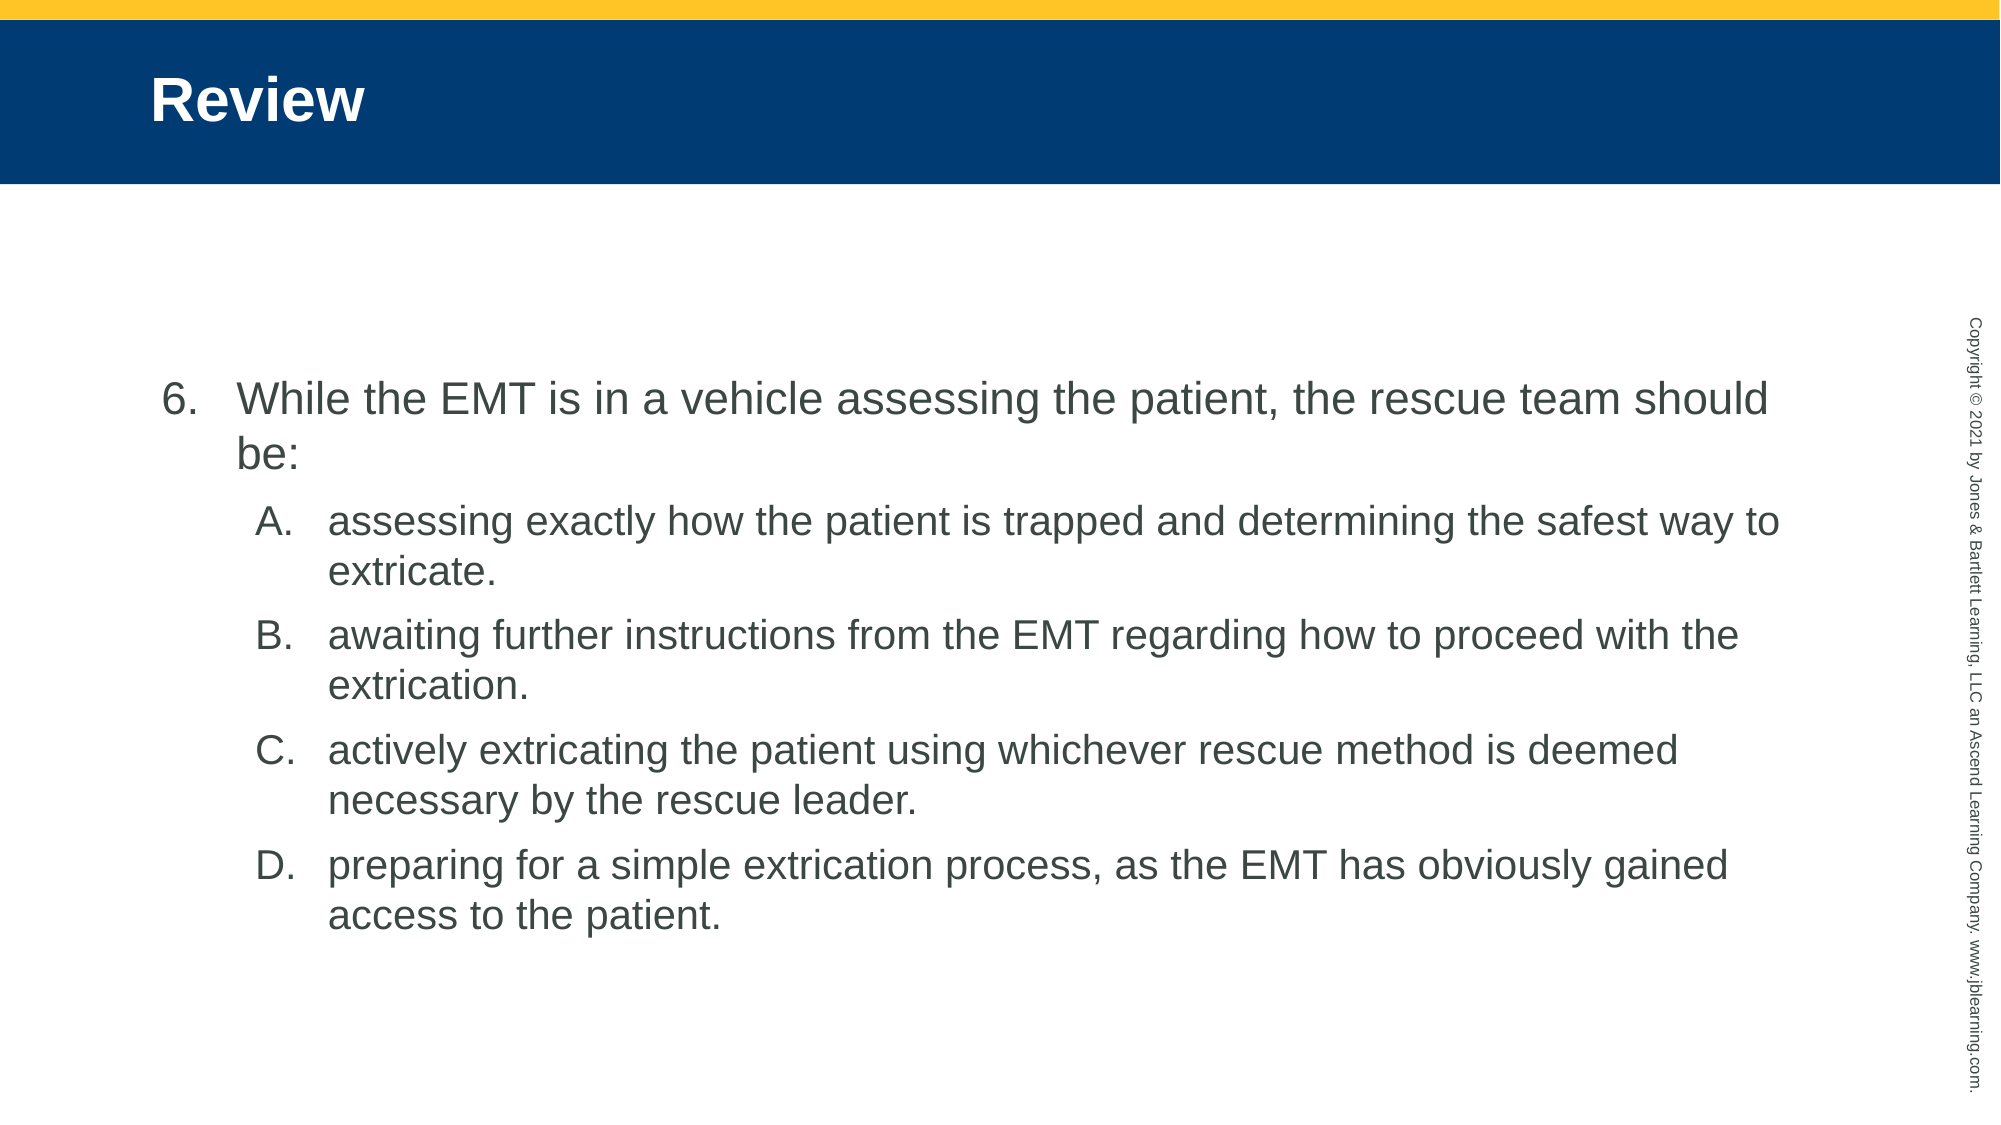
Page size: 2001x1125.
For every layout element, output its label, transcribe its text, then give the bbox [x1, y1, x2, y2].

title Review [0, 19, 2000, 185]
list While the EMT is in a vehicle assessing the patient, the rescue team should be: assessing exactly how the patient is trapped and determining the safest way to extricate. awaiting further instructions from the EMT regarding how to proceed with the extrication. actively extricating the patient using whichever rescue method is deemed necessary by the rescue leader. preparing for a simple extrication process, as the EMT has obviously gained access to the patient. [146, 361, 1859, 1016]
